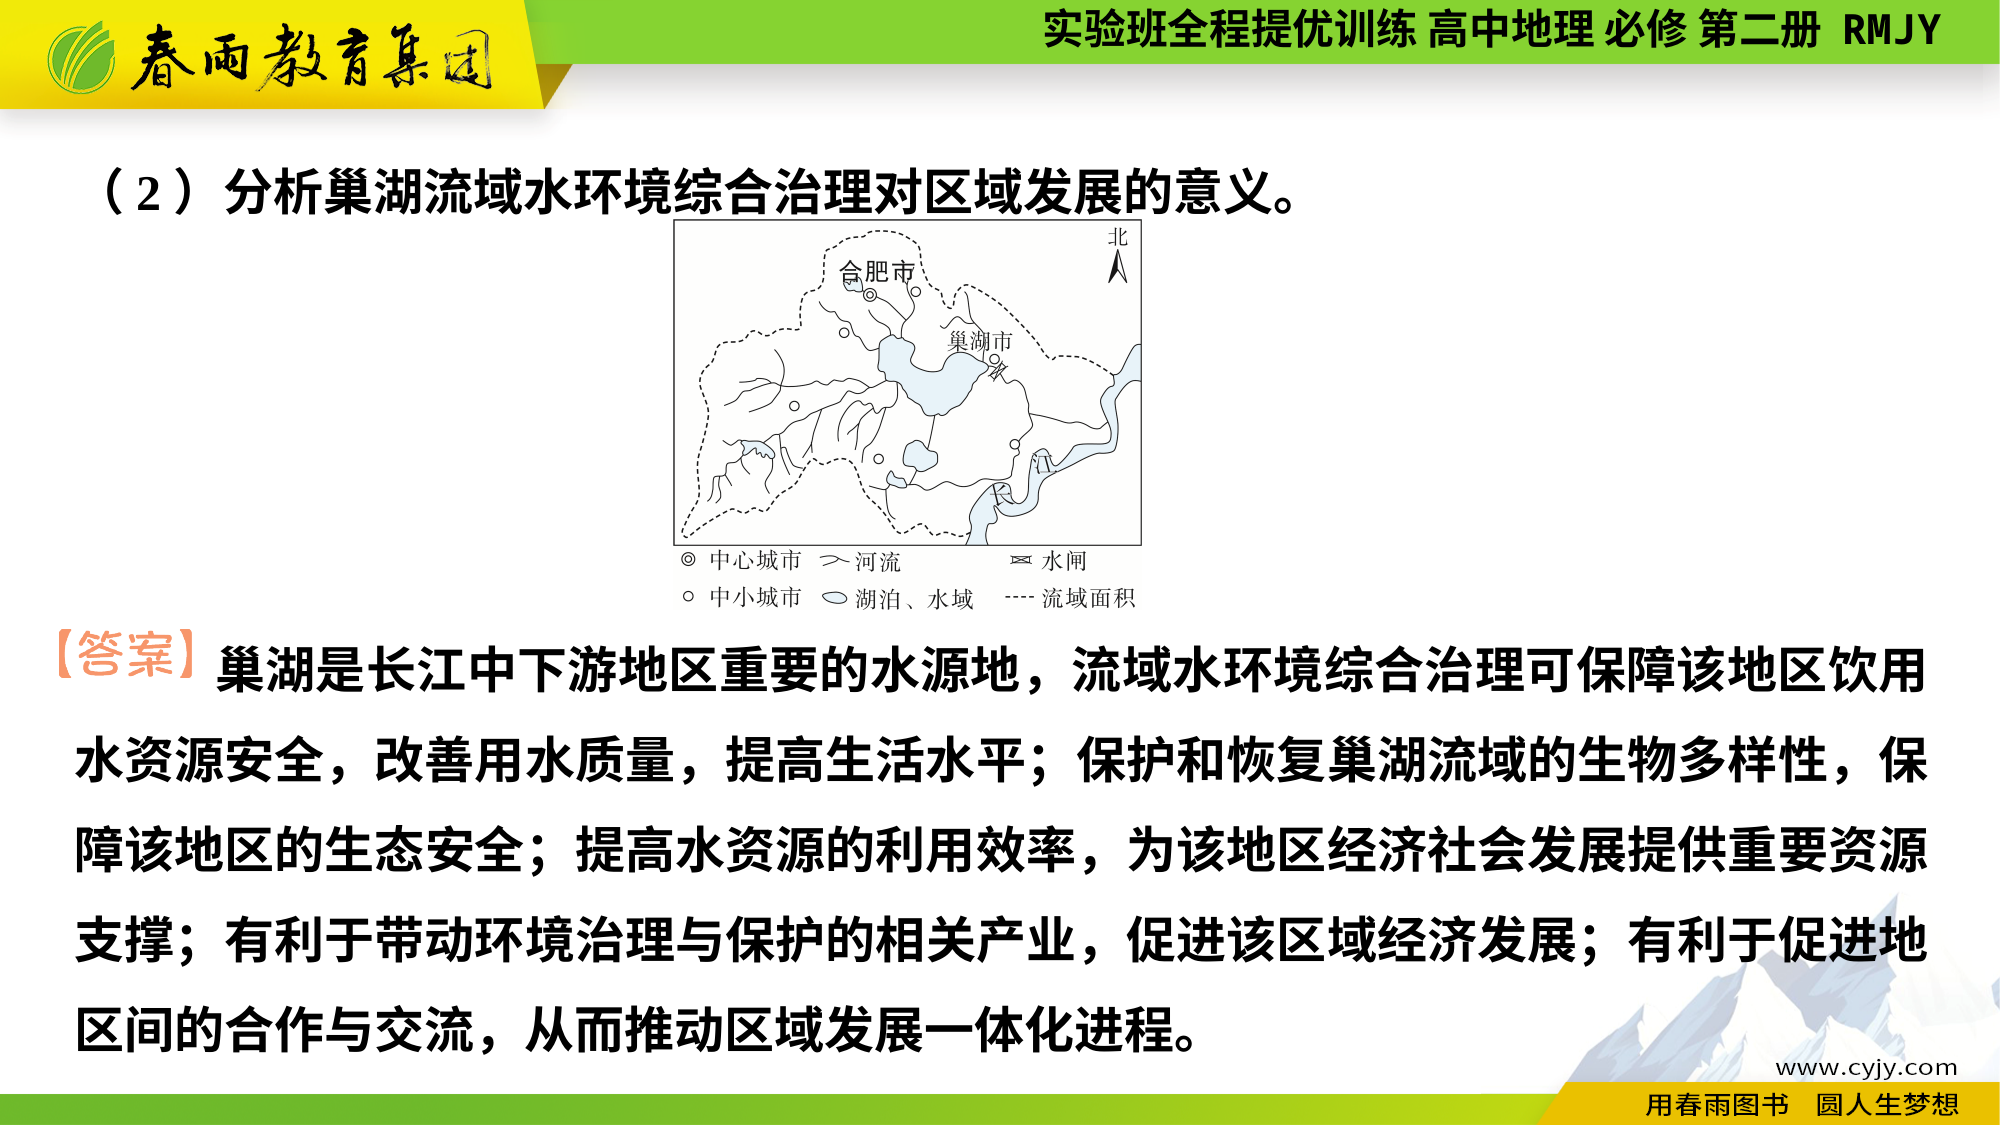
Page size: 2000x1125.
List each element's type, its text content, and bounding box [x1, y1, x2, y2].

picture [0, 0, 2000, 1125]
text_box 巢湖是长江中下游地区重要的水源地，流域水环境综合治理可保障该地区饮用水资源安全，改善用水质量，提高生活水平；保护和恢复巢湖流域的生物多样性，保障该地区的生态安全；提高水资源的利用效率，为该地区经济社会发展提供重要资源支撑；有利于带动环境治理与保护的相关产业，促进该区域经济发展；有利于促进地区间的合作与交流，从而推动区域发展一体化进程。 [59, 600, 1944, 1066]
list （2）分析巢湖流域水环境综合治理对区域发展的意义。 [59, 122, 1944, 217]
